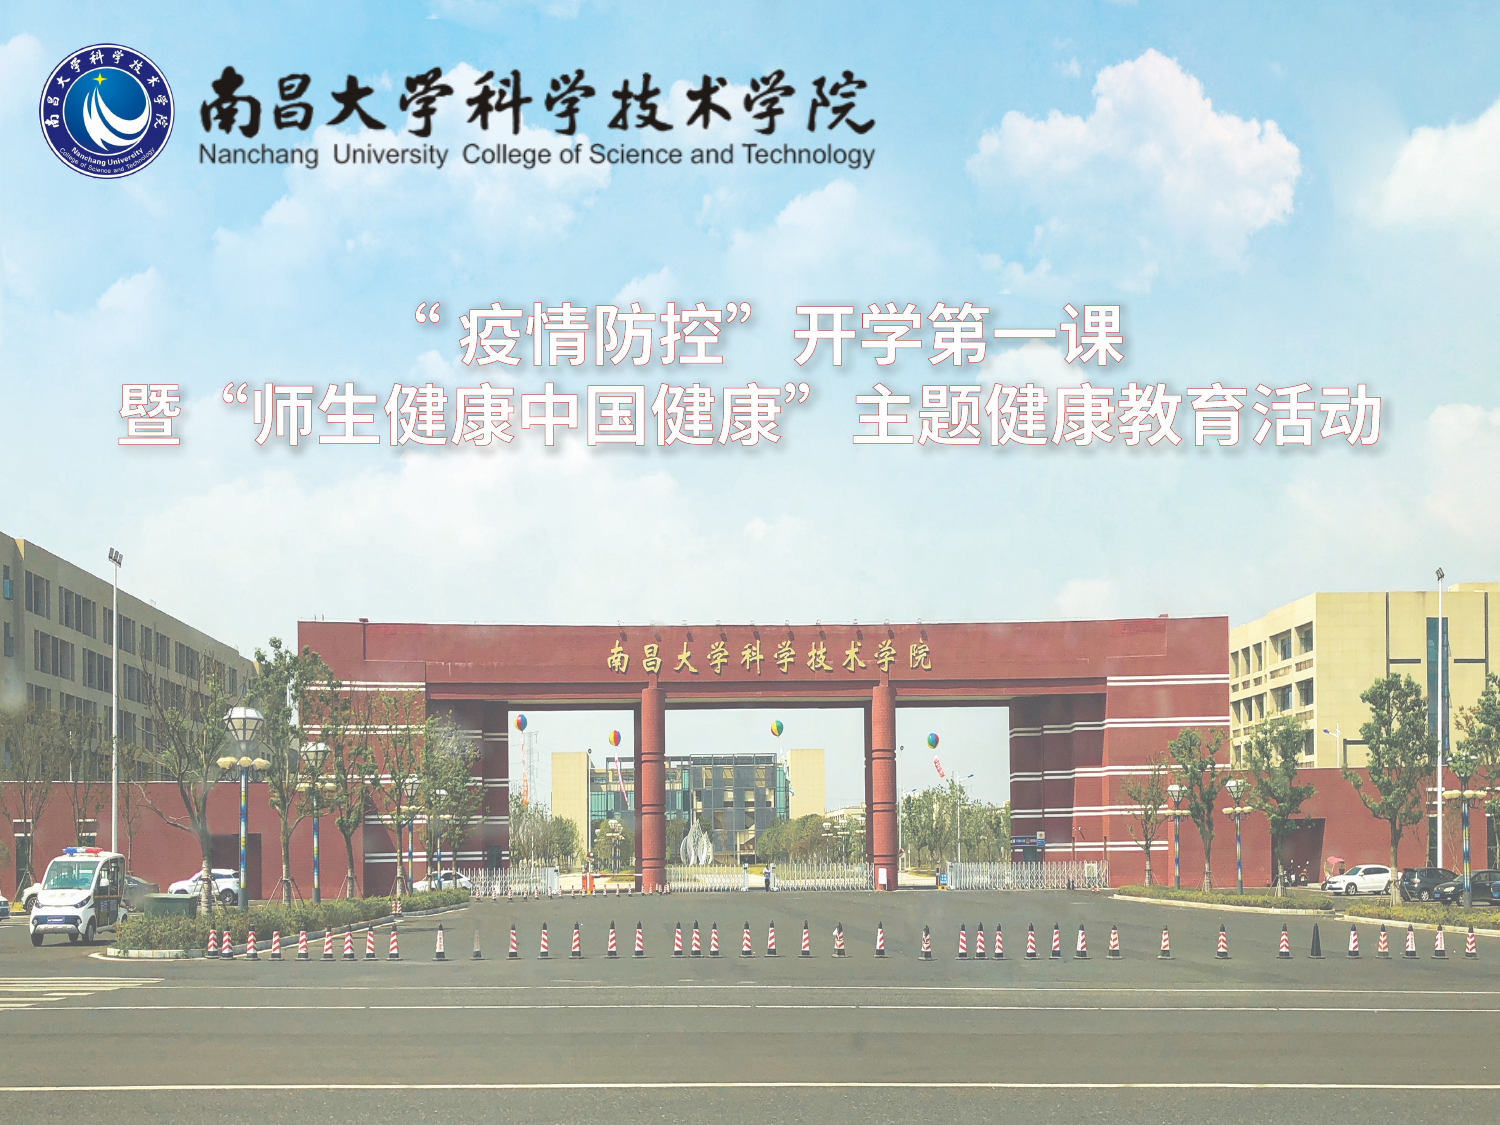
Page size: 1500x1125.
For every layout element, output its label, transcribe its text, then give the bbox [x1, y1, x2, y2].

picture [187, 0, 988, 222]
text_box “疫情防控”开学第一课 暨“师生健康中国健康”主题健康教育活动 [0, 256, 1500, 454]
picture [39, 43, 175, 180]
